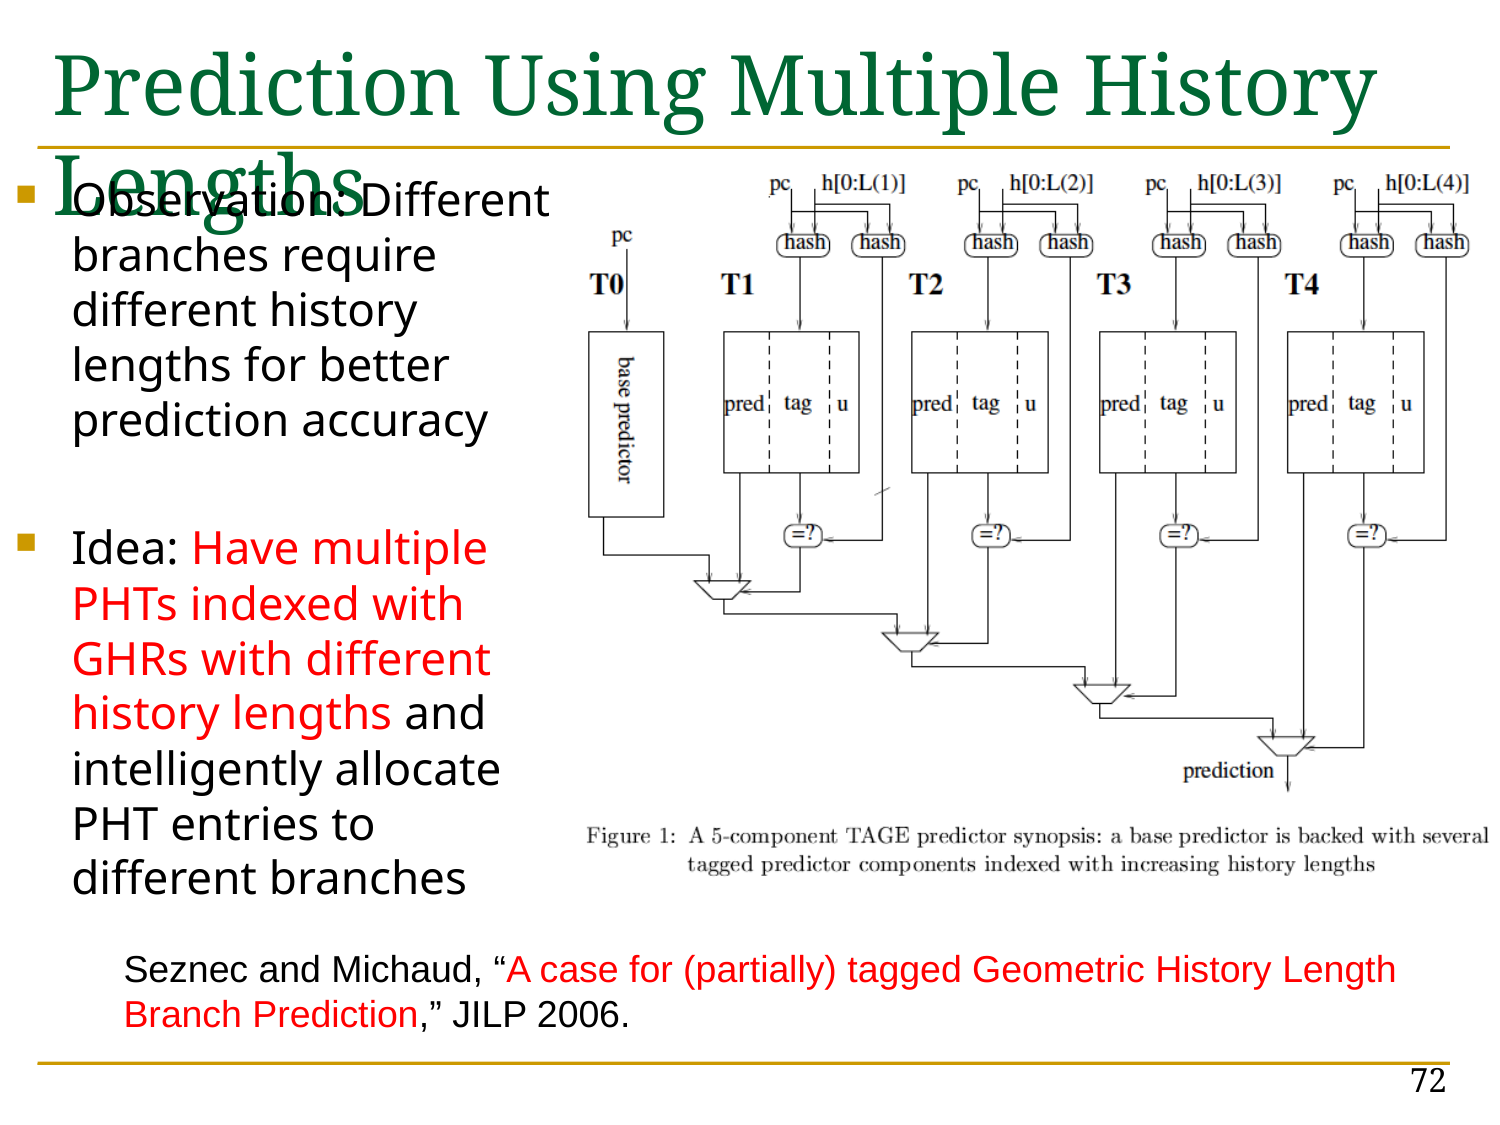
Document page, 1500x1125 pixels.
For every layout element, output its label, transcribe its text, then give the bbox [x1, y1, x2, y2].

picture [549, 162, 1500, 888]
list Observation: Different branches require different history lengths for better prediction accuracy Idea: Have multiple PHTs indexed with GHRs with different history lengths and intelligently allocate PHT entries to different branches [0, 163, 575, 1016]
text_box Seznec and Michaud, “A case for (partially) tagged Geometric History Length Branch Prediction,” JILP 2006. [108, 937, 1423, 1043]
title Prediction Using Multiple History Lengths [37, 24, 1450, 163]
slide_number 72 [1111, 1036, 1462, 1112]
